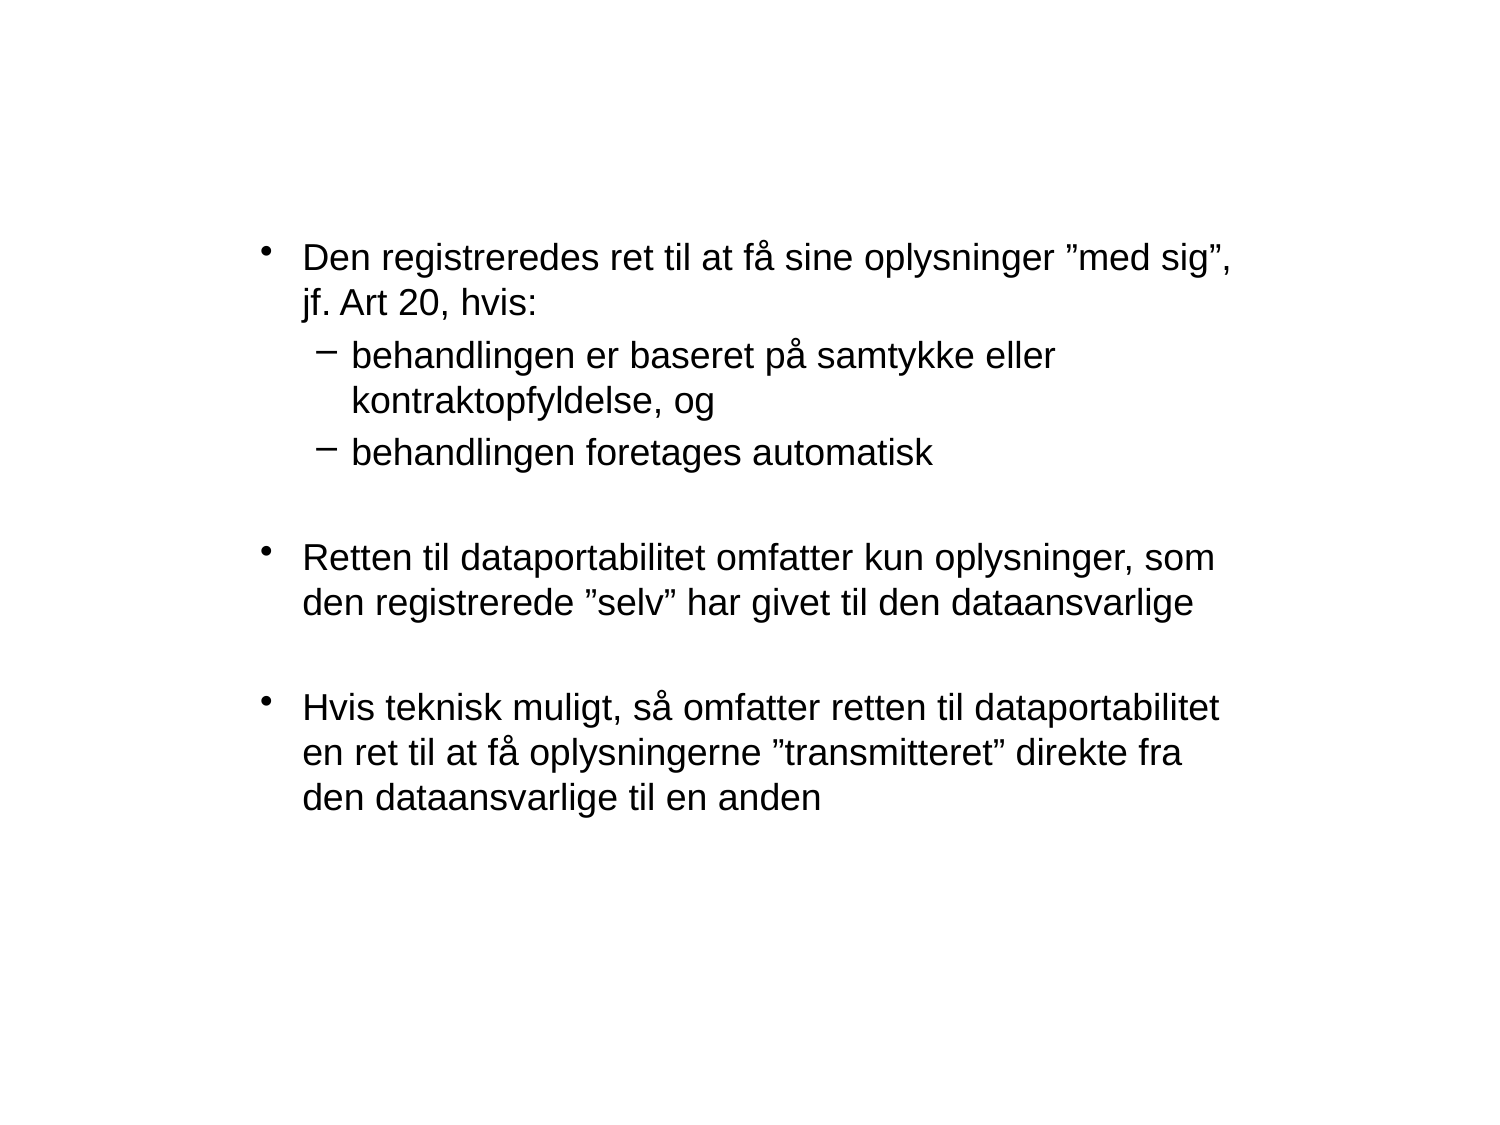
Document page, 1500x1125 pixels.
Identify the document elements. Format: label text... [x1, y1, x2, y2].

list Den registreredes ret til at få sine oplysninger ”med sig”, jf. Art 20, hvis: behandlingen er baseret på samtykke eller kontraktopfyldelse, og behandlingen foretages automatisk Retten til dataportabilitet omfatter kun oplysninger, som den registrerede ”selv” har givet til den dataansvarlige Hvis teknisk muligt, så omfatter retten til dataportabilitet en ret til at få oplysningerne ”transmitteret” direkte fra den dataansvarlige til en anden [245, 225, 1258, 783]
